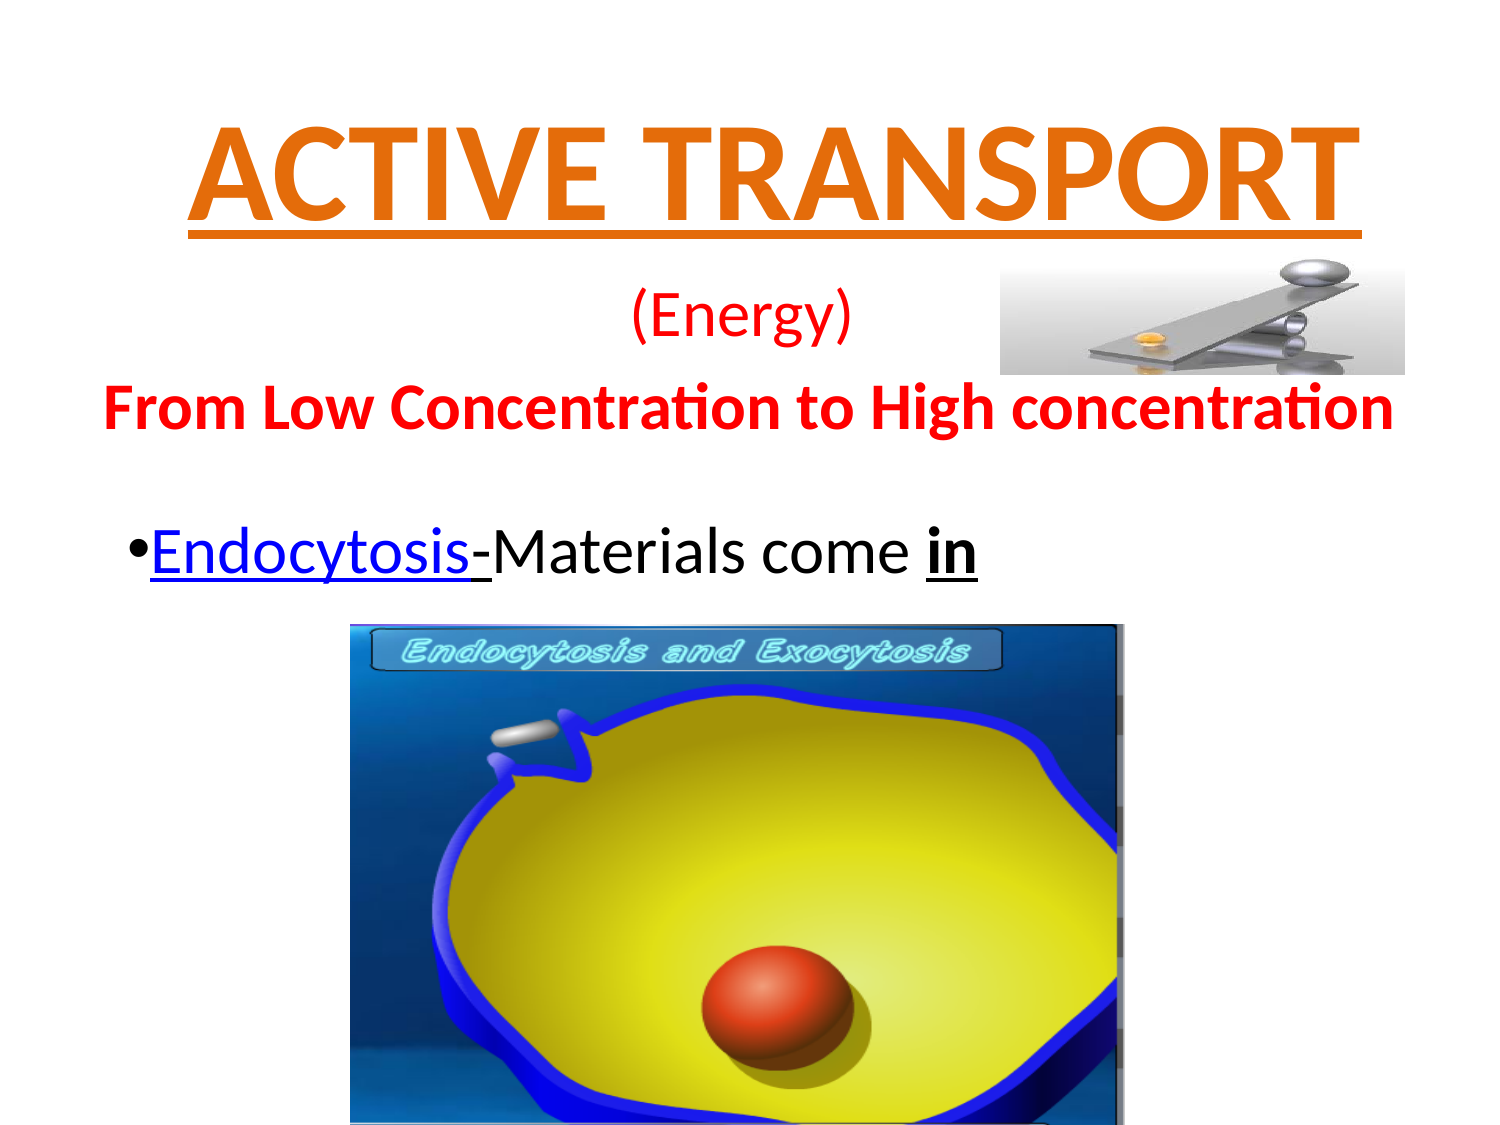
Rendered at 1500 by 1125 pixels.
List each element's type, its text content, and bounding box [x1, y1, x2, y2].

picture [349, 624, 1126, 1125]
text_box Endocytosis-Materials come in [112, 499, 1338, 595]
picture [999, 249, 1405, 376]
list (Energy) From Low Concentration to High concentration [75, 262, 1425, 1005]
text_box ACTIVE TRANSPORT [99, 70, 1450, 258]
